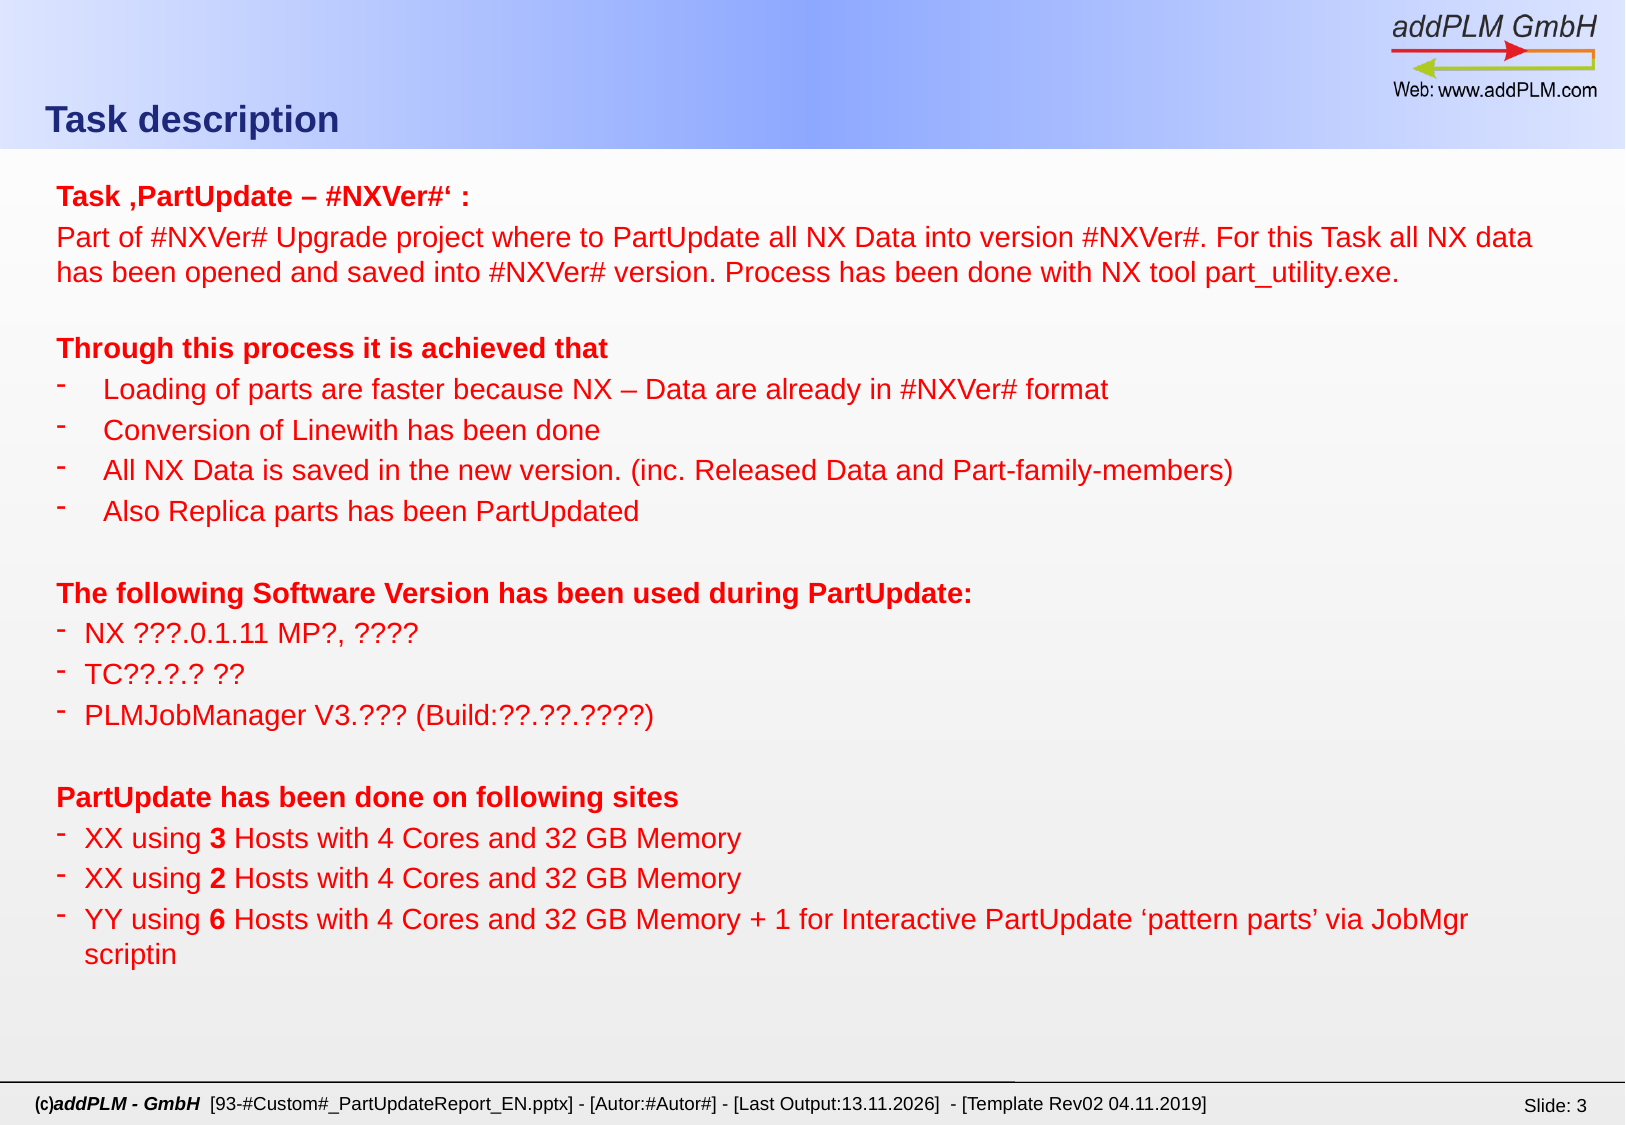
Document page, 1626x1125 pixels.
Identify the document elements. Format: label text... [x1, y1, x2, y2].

list Task ‚PartUpdate – #NXVer#‘ : Part of #NXVer# Upgrade project where to PartUpdate all NX Data into version #NXVer#. For this Task all NX data has been opened and saved into #NXVer# version. Process has been done with NX tool part_utility.exe. Through this process it is achieved that Loading of parts are faster because NX – Data are already in #NXVer# format Conversion of Linewith has been done All NX Data is saved in the new version. (inc. Released Data and Part-family-members) Also Replica parts has been PartUpdated The following Software Version has been used during PartUpdate: NX ???.0.1.11 MP?, ???? TC??.?.? ?? PLMJobManager V3.??? (Build:??.??.????) PartUpdate has been done on following sites XX using 3 Hosts with 4 Cores and 32 GB Memory XX using 2 Hosts with 4 Cores and 32 GB Memory YY using 6 Hosts with 4 Cores and 32 GB Memory + 1 for Interactive PartUpdate ‘pattern parts’ via JobMgr scriptin [41, 170, 1585, 970]
picture [1391, 14, 1597, 97]
title Task description [45, 67, 1586, 131]
